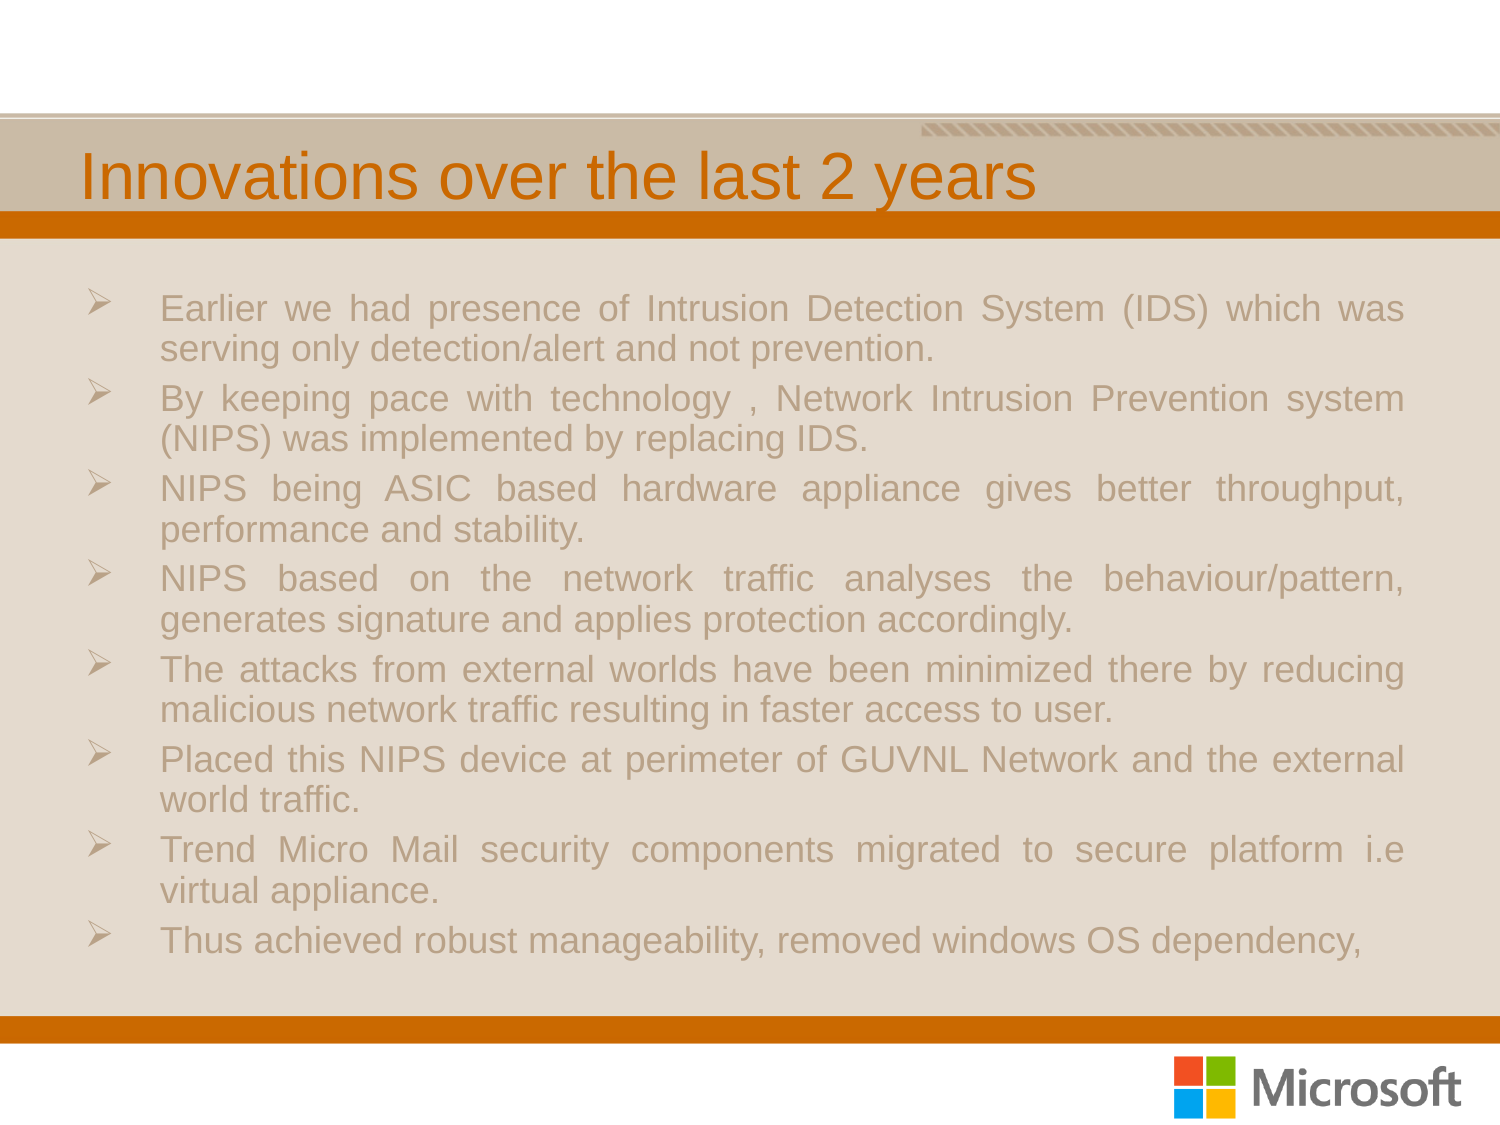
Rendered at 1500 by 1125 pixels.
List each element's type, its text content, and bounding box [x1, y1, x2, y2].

picture [0, 0, 1500, 1125]
text_box Earlier we had presence of Intrusion Detection System (IDS) which was serving only detection/alert and not prevention. By keeping pace with technology , Network Intrusion Prevention system (NIPS) was implemented by replacing IDS. NIPS being ASIC based hardware appliance gives better throughput, performance and stability. NIPS based on the network traffic analyses the behaviour/pattern, generates signature and applies protection accordingly. The attacks from external worlds have been minimized there by reducing malicious network traffic resulting in faster access to user. Placed this NIPS device at perimeter of GUVNL Network and the external world traffic. Trend Micro Mail security components migrated to secure platform i.e virtual appliance. Thus achieved robust manageability, removed windows OS dependency, [70, 281, 1421, 988]
text_box Innovations over the last 2 years [64, 101, 1341, 244]
